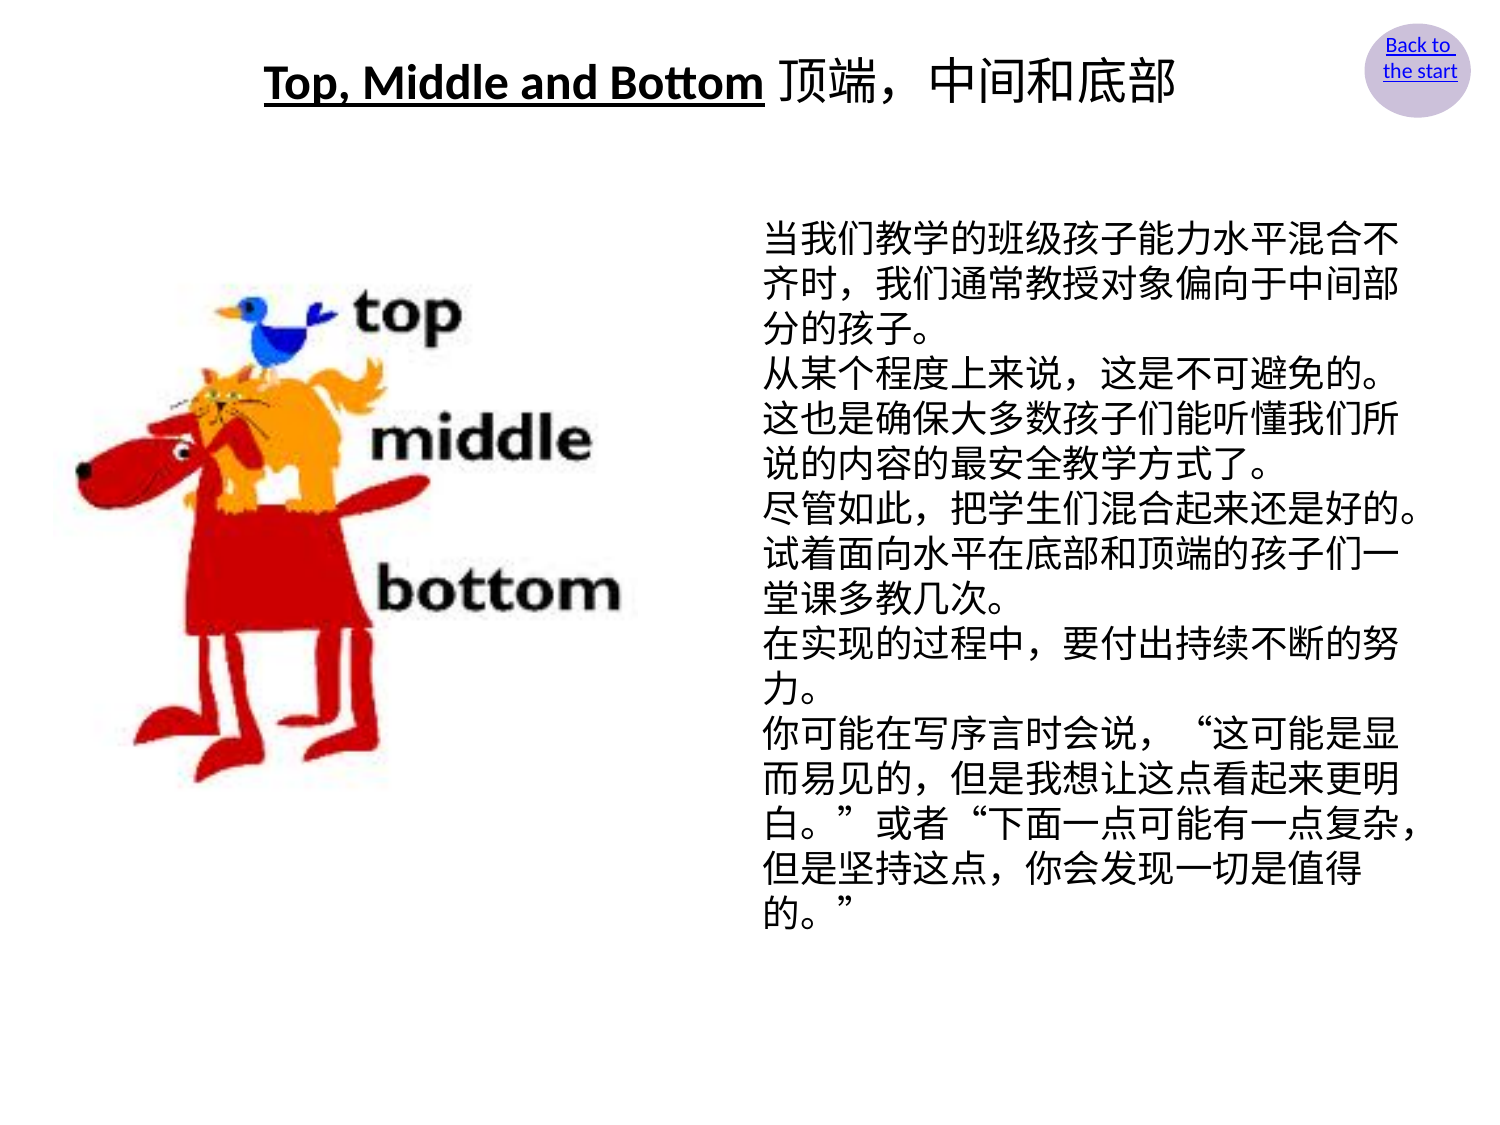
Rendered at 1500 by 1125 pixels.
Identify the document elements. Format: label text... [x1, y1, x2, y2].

text_box Top, Middle and Bottom顶端，中间和底部 [218, 42, 1223, 118]
text_box [1367, 91, 1468, 120]
picture [52, 243, 638, 836]
text_box Back to the start [1359, 23, 1483, 91]
text_box 当我们教学的班级孩子能力水平混合不齐时，我们通常教授对象偏向于中间部分的孩子。 从某个程度上来说，这是不可避免的。这也是确保大多数孩子们能听懂我们所说的内容的最安全教学方式了。 尽管如此，把学生们混合起来还是好的。试着面向水平在底部和顶端的孩子们一堂课多教几次。 在实现的过程中，要付出持续不断的努力。 你可能在写序言时会说，“这可能是显而易见的，但是我想让这点看起来更明白。”或者“下面一点可能有一点复杂，但是坚持这点，你会发现一切是值得的。” [747, 208, 1433, 943]
